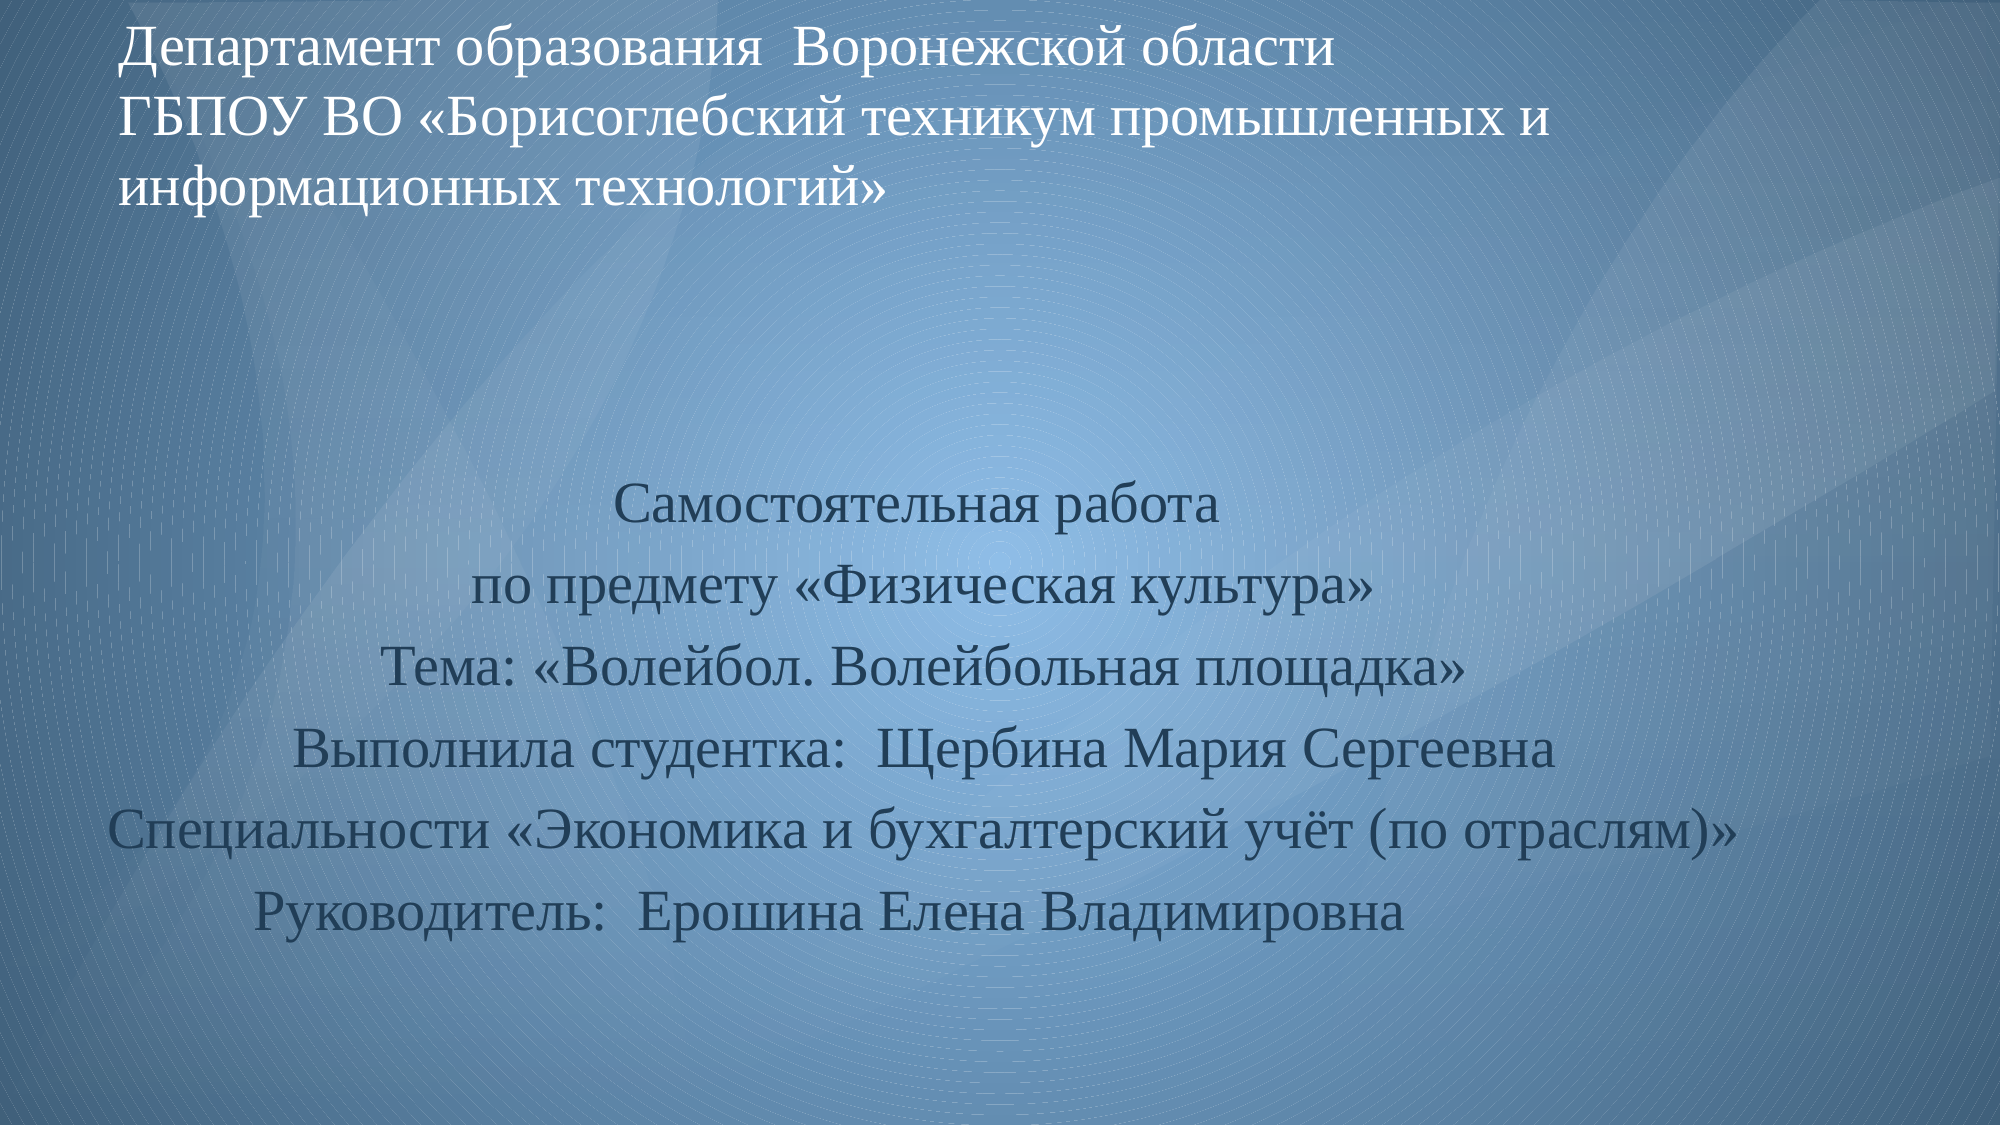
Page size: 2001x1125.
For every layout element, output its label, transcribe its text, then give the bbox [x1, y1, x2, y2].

subtitle Самостоятельная работа по предмету «Физическая культура» Тема: «Волейбол. Волейбольная площадка» Выполнила студентка: Щербина Мария Сергеевна Специальности «Экономика и бухгалтерский учёт (по отраслям)» Руководитель: Ерошина Елена Владимировна [0, 480, 1849, 926]
text_box Департамент образования Воронежской области ГБПОУ ВО «Борисоглебский техникум промышленных и информационных технологий» [103, 0, 1890, 225]
